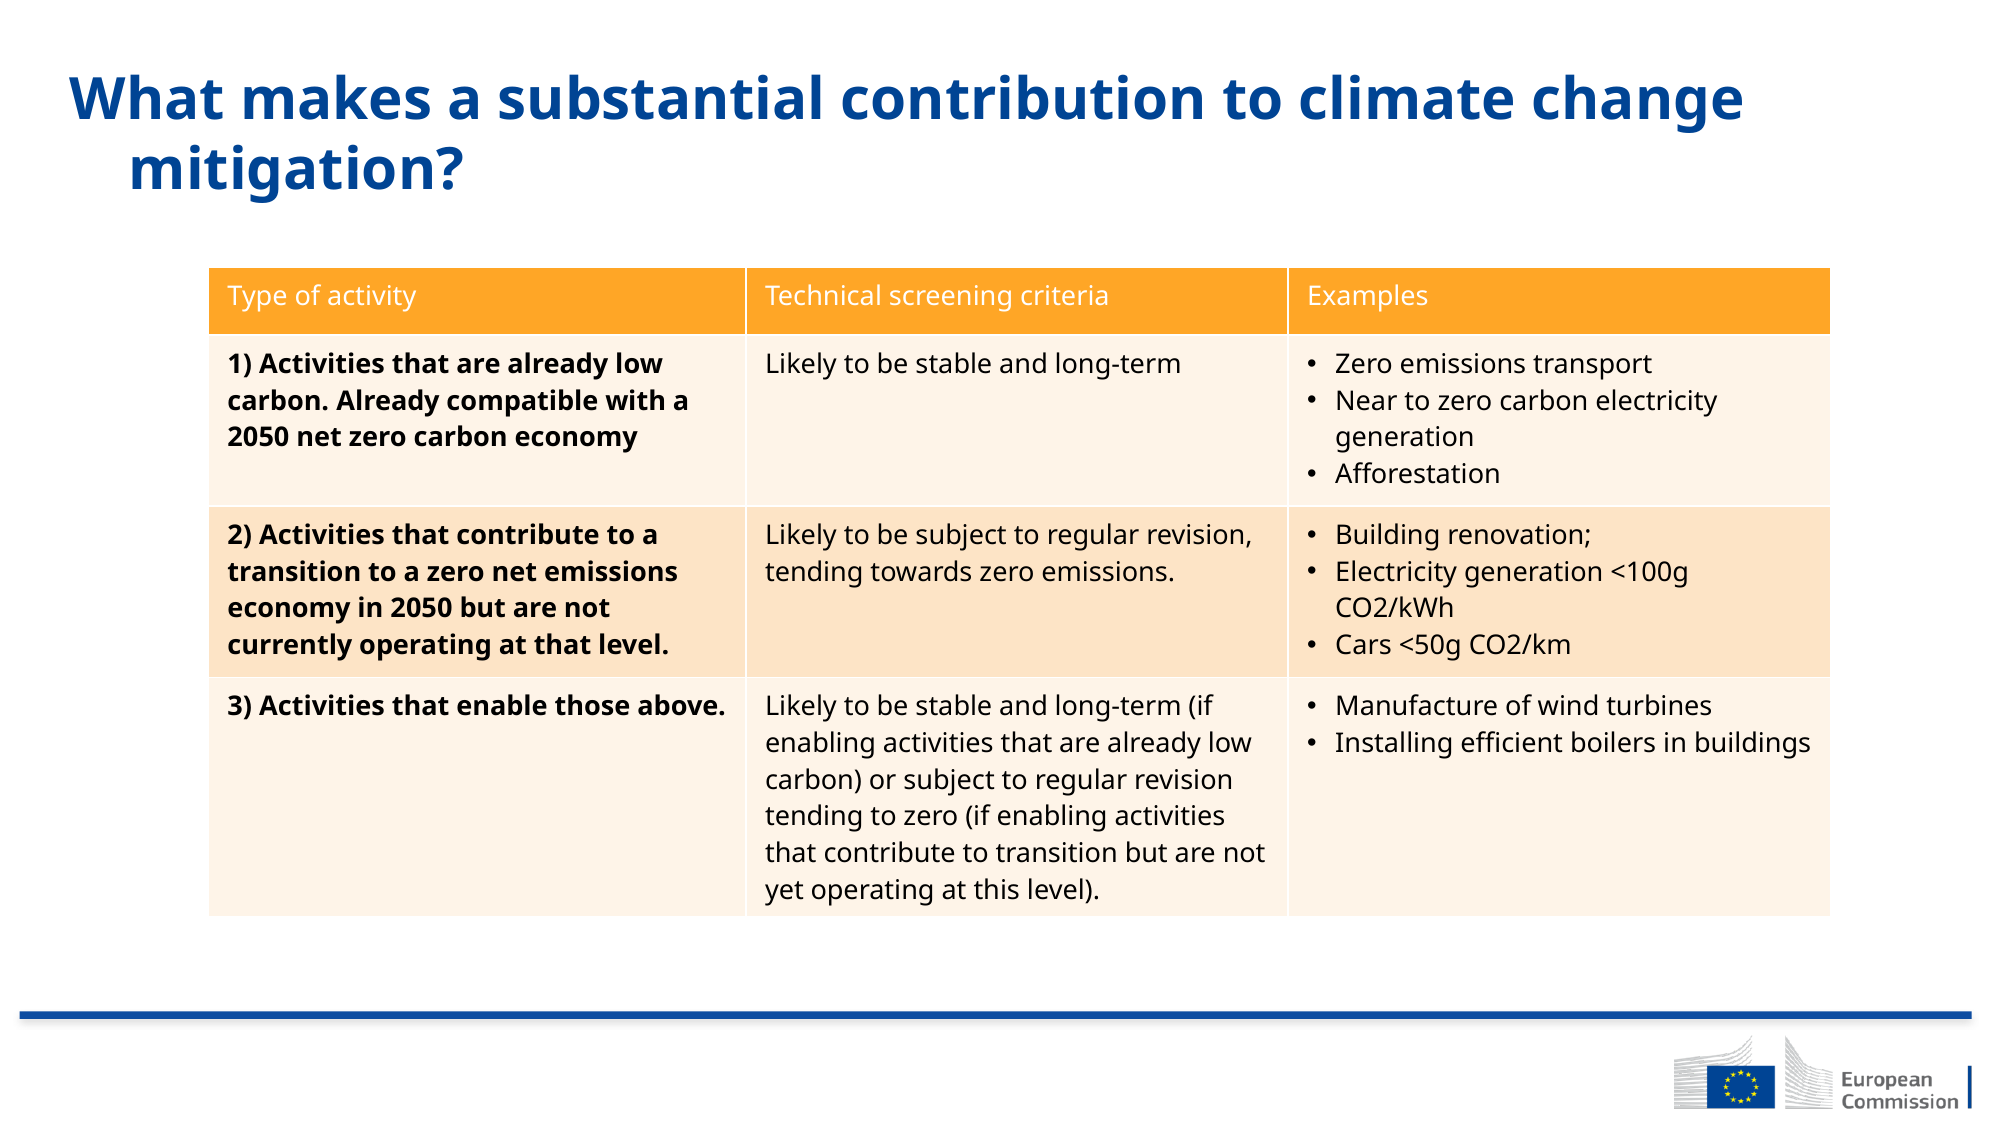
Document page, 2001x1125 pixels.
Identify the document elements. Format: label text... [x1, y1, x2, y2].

table_cell 3) Activities that enable those above. [209, 678, 745, 916]
table_cell Building renovation; Electricity generation <100g CO2/kWh Cars <50g CO2/km [1289, 507, 1830, 677]
table_cell Likely to be stable and long-term (if enabling activities that are already low carbon) or subject to regular revision tending to zero (if enabling activities that contribute to transition but are not yet operating at this level). [747, 678, 1287, 916]
table_cell Manufacture of wind turbines Installing efficient boilers in buildings [1289, 678, 1830, 916]
table_header Technical screening criteria [747, 268, 1287, 334]
title What makes a substantial contribution to climate change mitigation? [54, 42, 1958, 221]
table_cell Likely to be stable and long-term [747, 336, 1287, 505]
table_cell 1) Activities that are already low carbon. Already compatible with a 2050 net zero carbon economy [209, 336, 745, 505]
table_header Examples [1289, 268, 1830, 334]
table_header Type of activity [209, 268, 745, 334]
table_cell 2) Activities that contribute to a transition to a zero net emissions economy in 2050 but are not currently operating at that level. [209, 507, 745, 677]
table_cell Likely to be subject to regular revision, tending towards zero emissions. [747, 507, 1287, 677]
table_cell Zero emissions transport Near to zero carbon electricity generation Afforestation [1289, 336, 1830, 505]
picture [1673, 1034, 1972, 1109]
